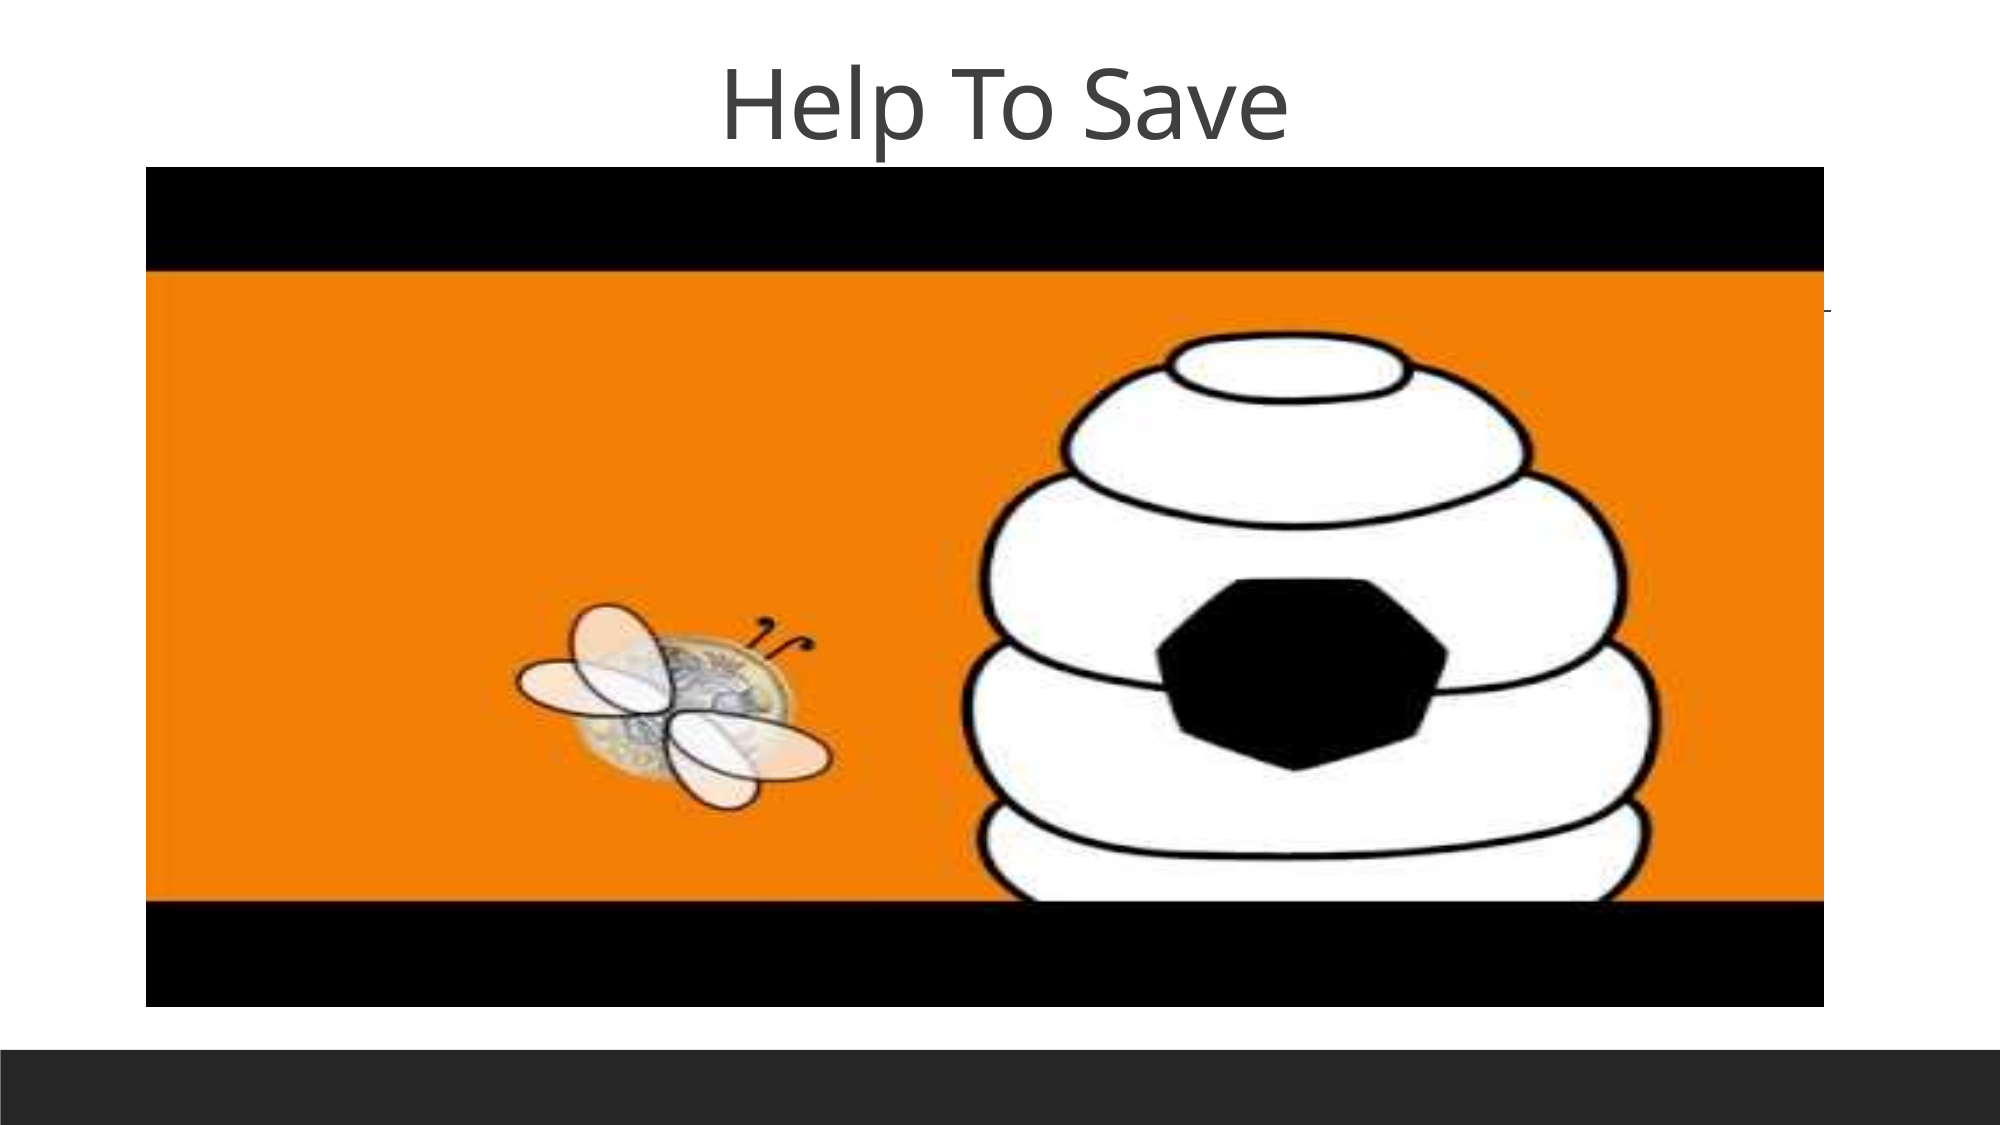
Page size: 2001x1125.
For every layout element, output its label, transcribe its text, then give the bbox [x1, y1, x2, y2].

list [145, 166, 1825, 1009]
title Help To Save [180, 47, 1830, 166]
